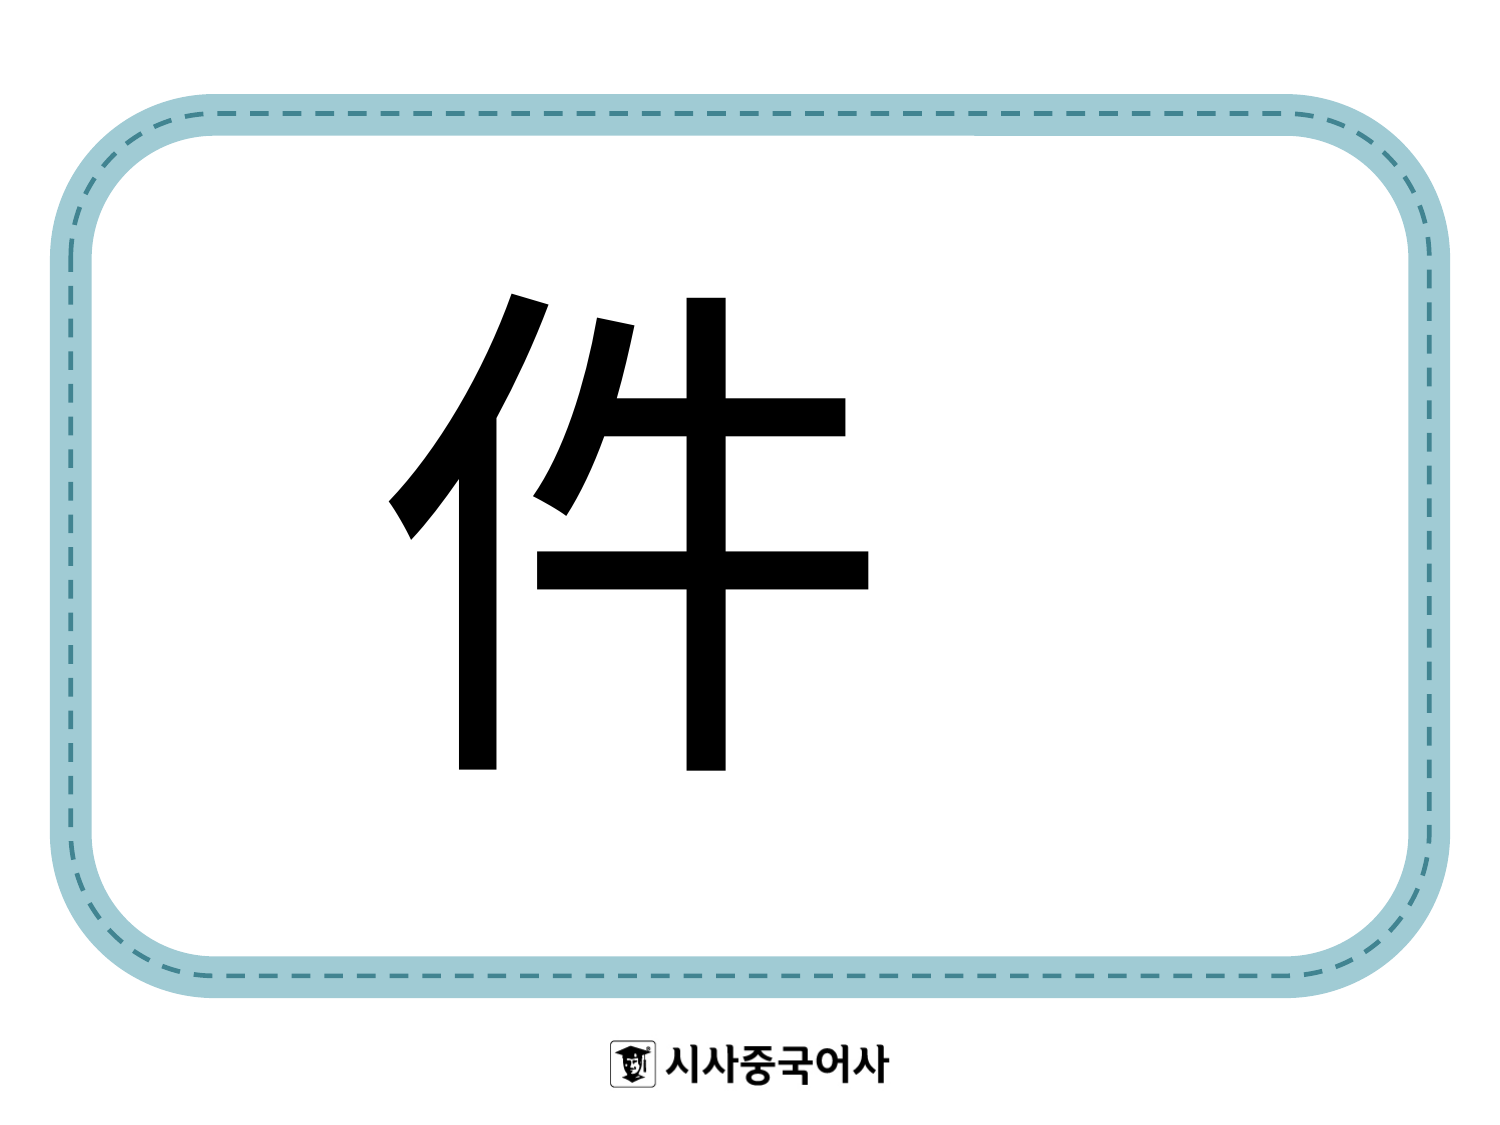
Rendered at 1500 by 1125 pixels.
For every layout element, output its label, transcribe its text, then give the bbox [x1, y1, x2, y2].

picture [602, 1034, 898, 1094]
text_box 件 [145, 189, 1354, 853]
